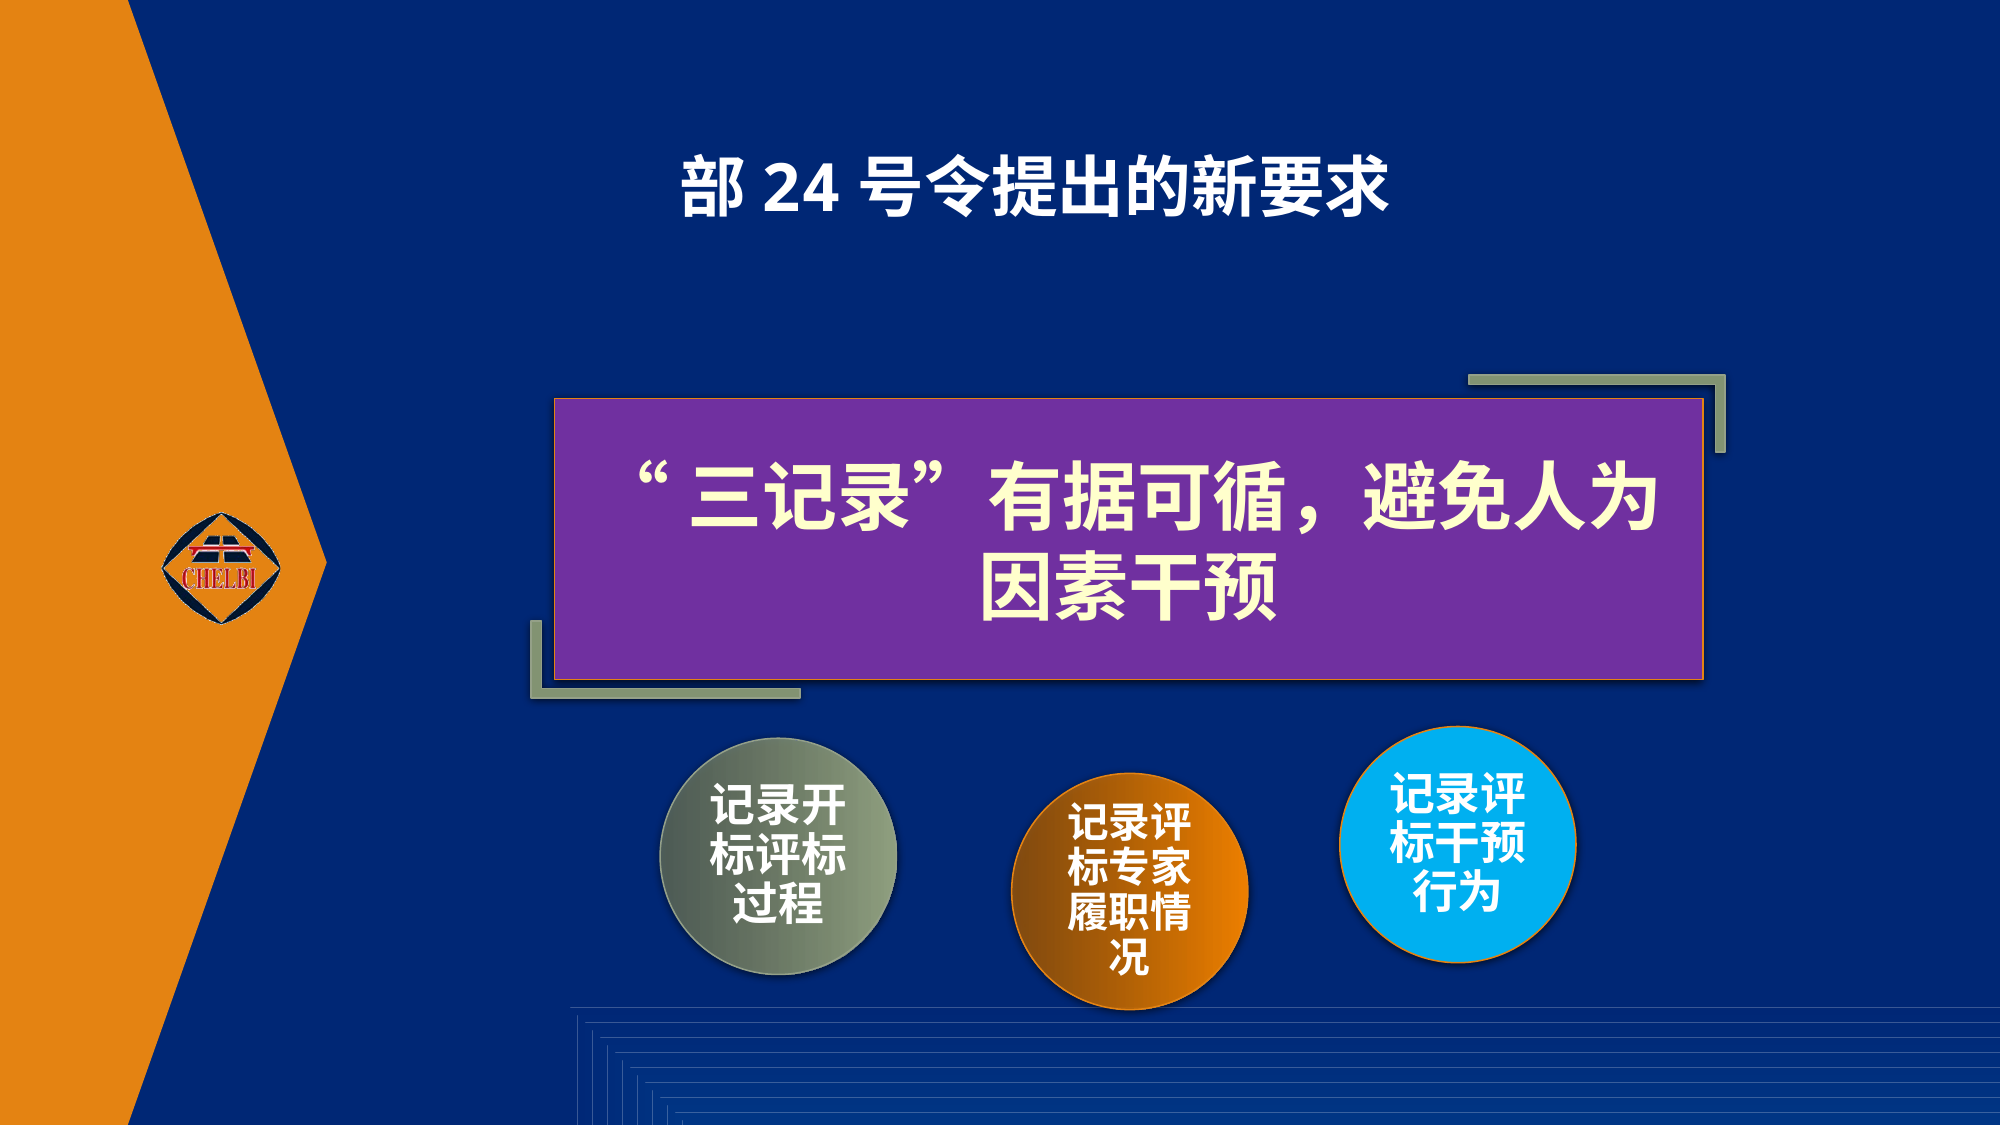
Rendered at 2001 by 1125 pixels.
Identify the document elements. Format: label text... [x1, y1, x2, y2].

text_box “三记录”有据可循，避免人为因素干预 [554, 398, 1704, 680]
text_box [1468, 374, 1726, 453]
text_box 记录开标评标过程 [659, 737, 898, 976]
text_box 记录评标专家履职情况 [1010, 772, 1249, 1011]
text_box 记录评标干预行为 [1339, 725, 1577, 964]
picture [161, 509, 281, 628]
text_box [530, 620, 801, 699]
text_box 部24号令提出的新要求 [184, 113, 1886, 256]
